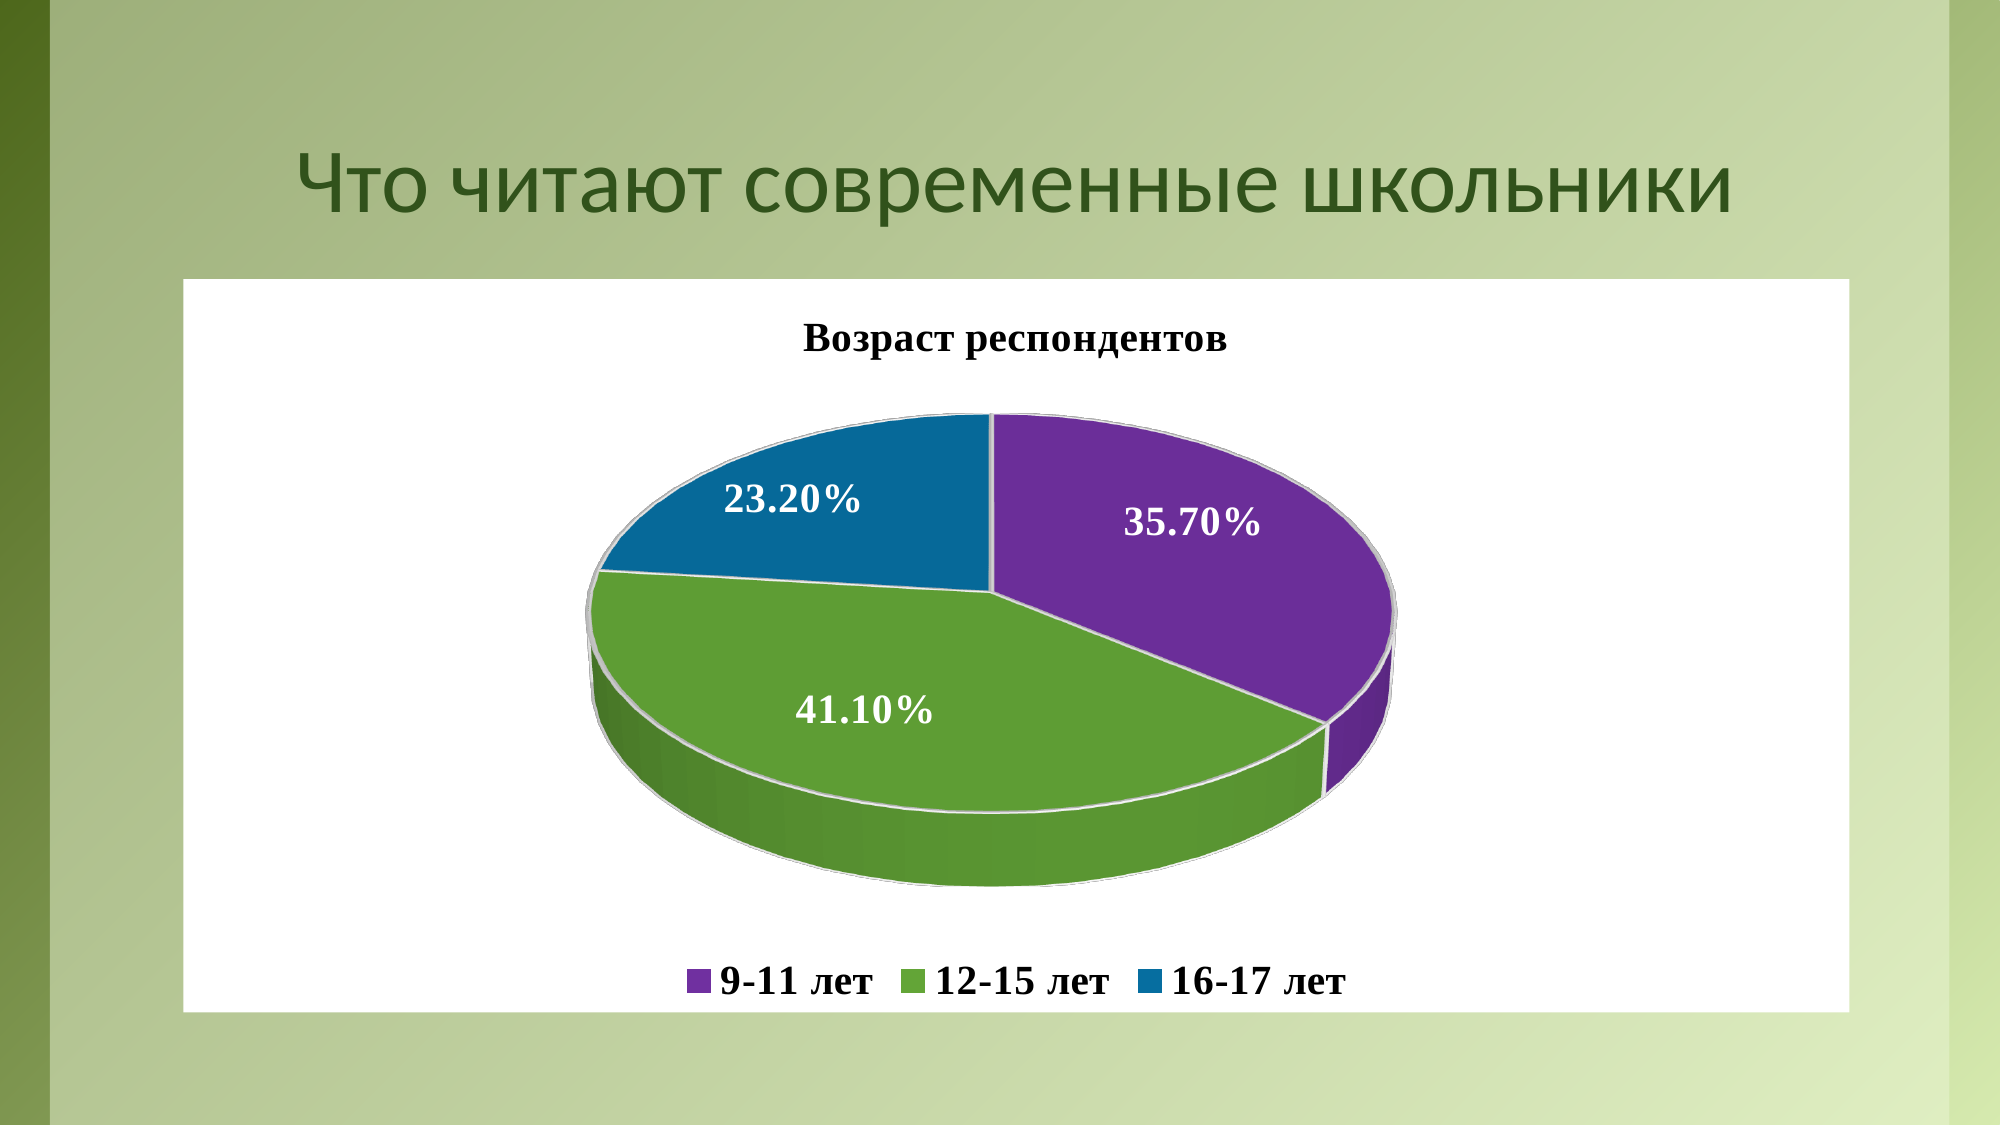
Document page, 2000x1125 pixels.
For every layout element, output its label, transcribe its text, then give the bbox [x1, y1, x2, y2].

chart [183, 279, 1850, 1013]
title Что читают современные школьники [183, 12, 1850, 242]
